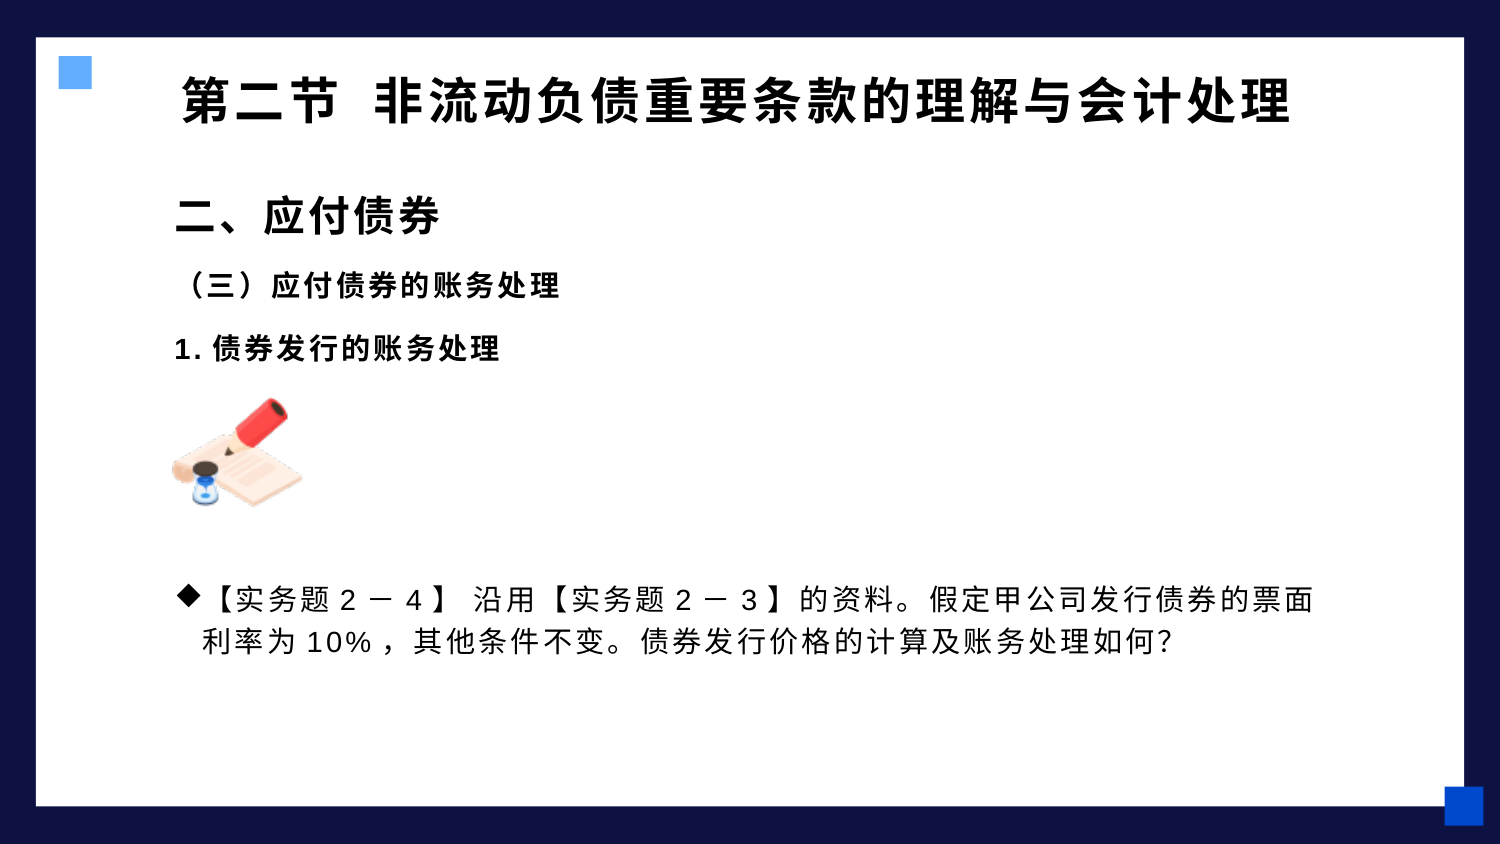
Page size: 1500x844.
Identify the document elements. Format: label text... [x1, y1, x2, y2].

title 第二节 非流动负债重要条款的理解与会计处理 [141, 48, 1327, 138]
picture [157, 374, 308, 525]
list 二、应付债券 （三）应付债券的账务处理 1.债券发行的账务处理 【实务题2－4】 沿用【实务题2－3】的资料。假定甲公司发行债券的票面利率为10%，其他条件不变。债券发行价格的计算及账务处理如何？ [157, 179, 1343, 604]
